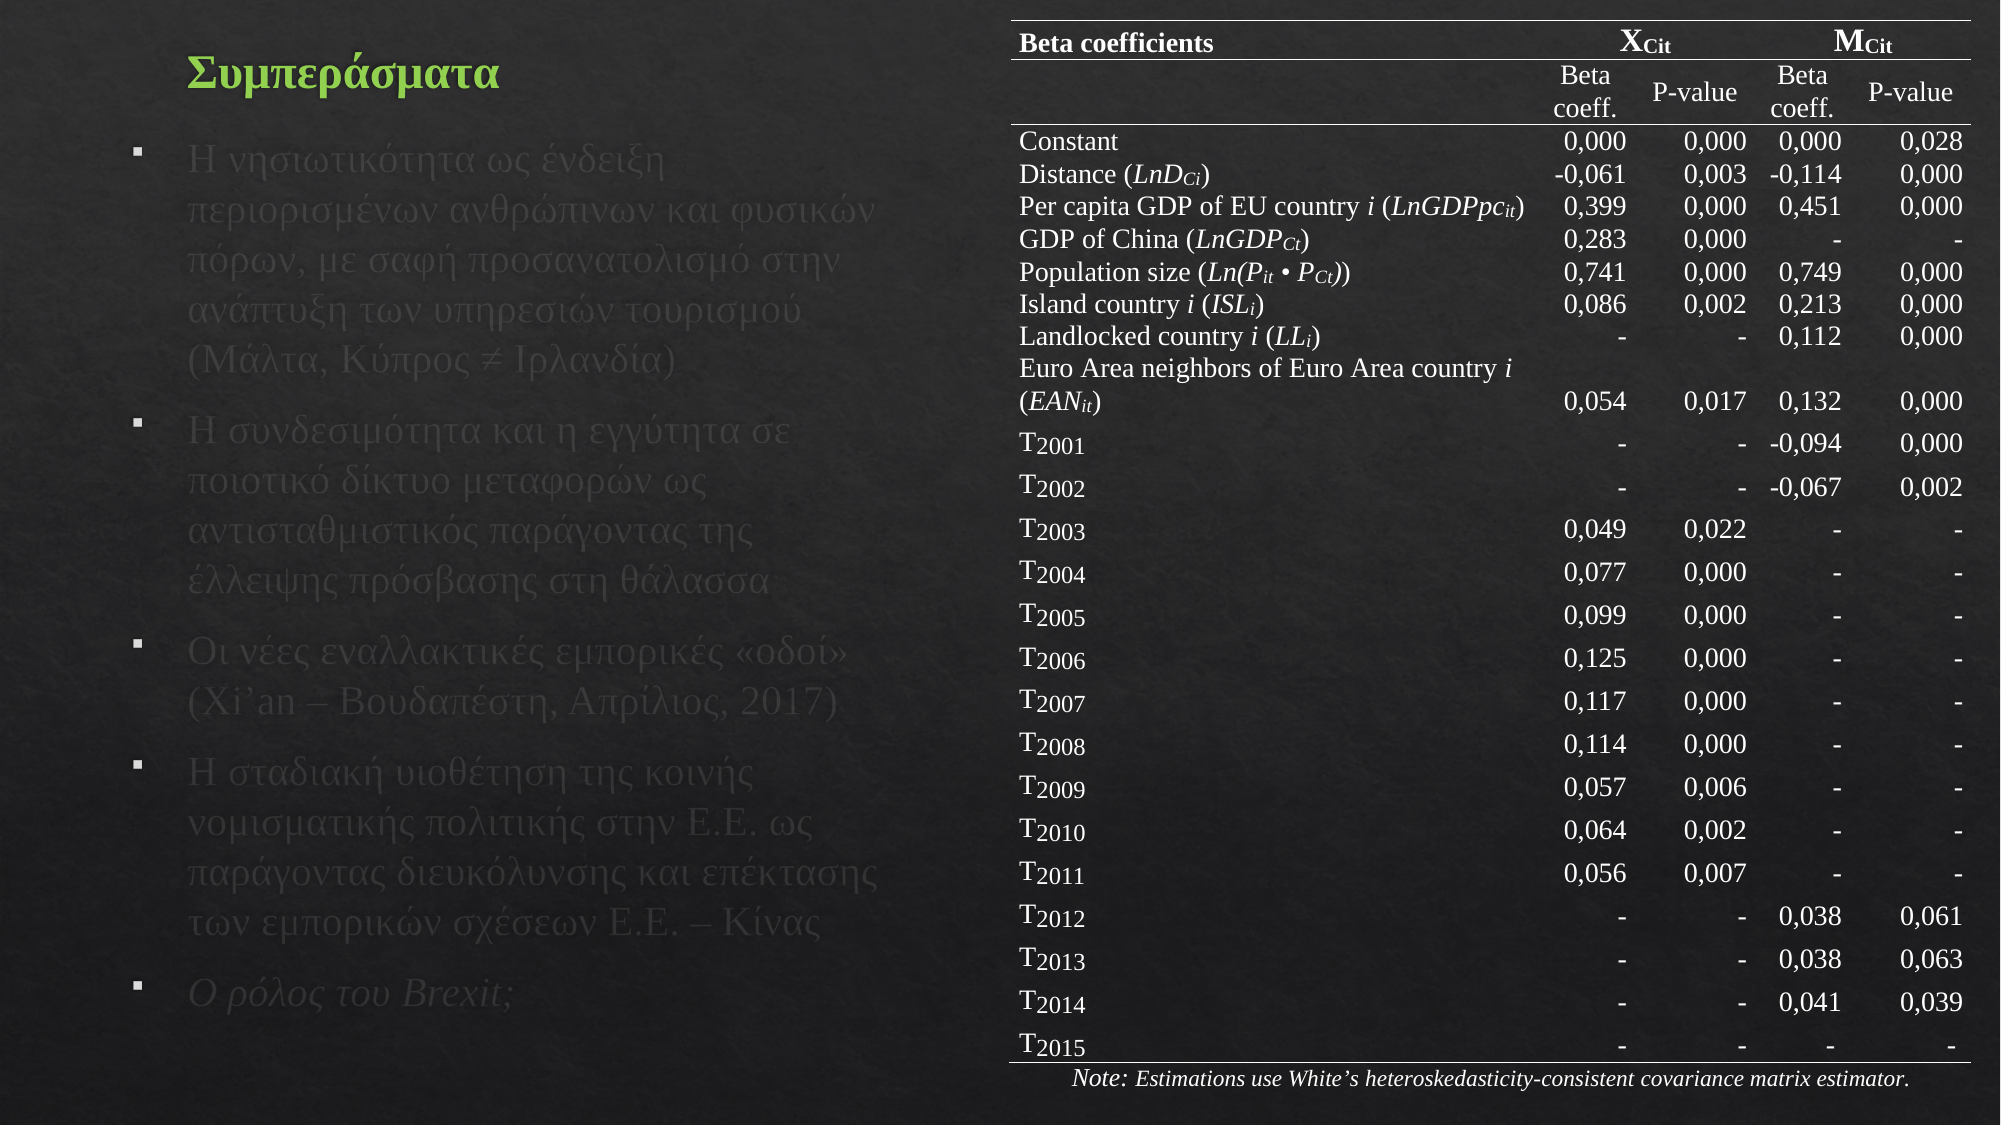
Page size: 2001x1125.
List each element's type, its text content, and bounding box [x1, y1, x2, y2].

picture [1006, 19, 1976, 1112]
subtitle Η νησιωτικότητα ως ένδειξη περιορισμένων ανθρώπινων και φυσικών πόρων, με σαφή προσανατολισμό στην ανάπτυξη των υπηρεσιών τουρισμού (Μάλτα, Κύπρος ≠ Ιρλανδία) Η συνδεσιμότητα και η εγγύτητα σε ποιοτικό δίκτυο μεταφορών ως αντισταθμιστικός παράγοντας της έλλειψης πρόσβασης στη θάλασσα Οι νέες εναλλακτικές εμπορικές «οδοί» (Xi’an – Βουδαπέστη, Απρίλιος, 2017) Η σταδιακή υιοθέτηση της κοινής νομισματικής πολιτικής στην Ε.Ε. ως παράγοντας διευκόλυνσης και επέκτασης των εμπορικών σχέσεων Ε.Ε. – Κίνας Ο ρόλος του Brexit; [115, 123, 896, 1009]
title Συμπεράσματα [171, 31, 760, 106]
